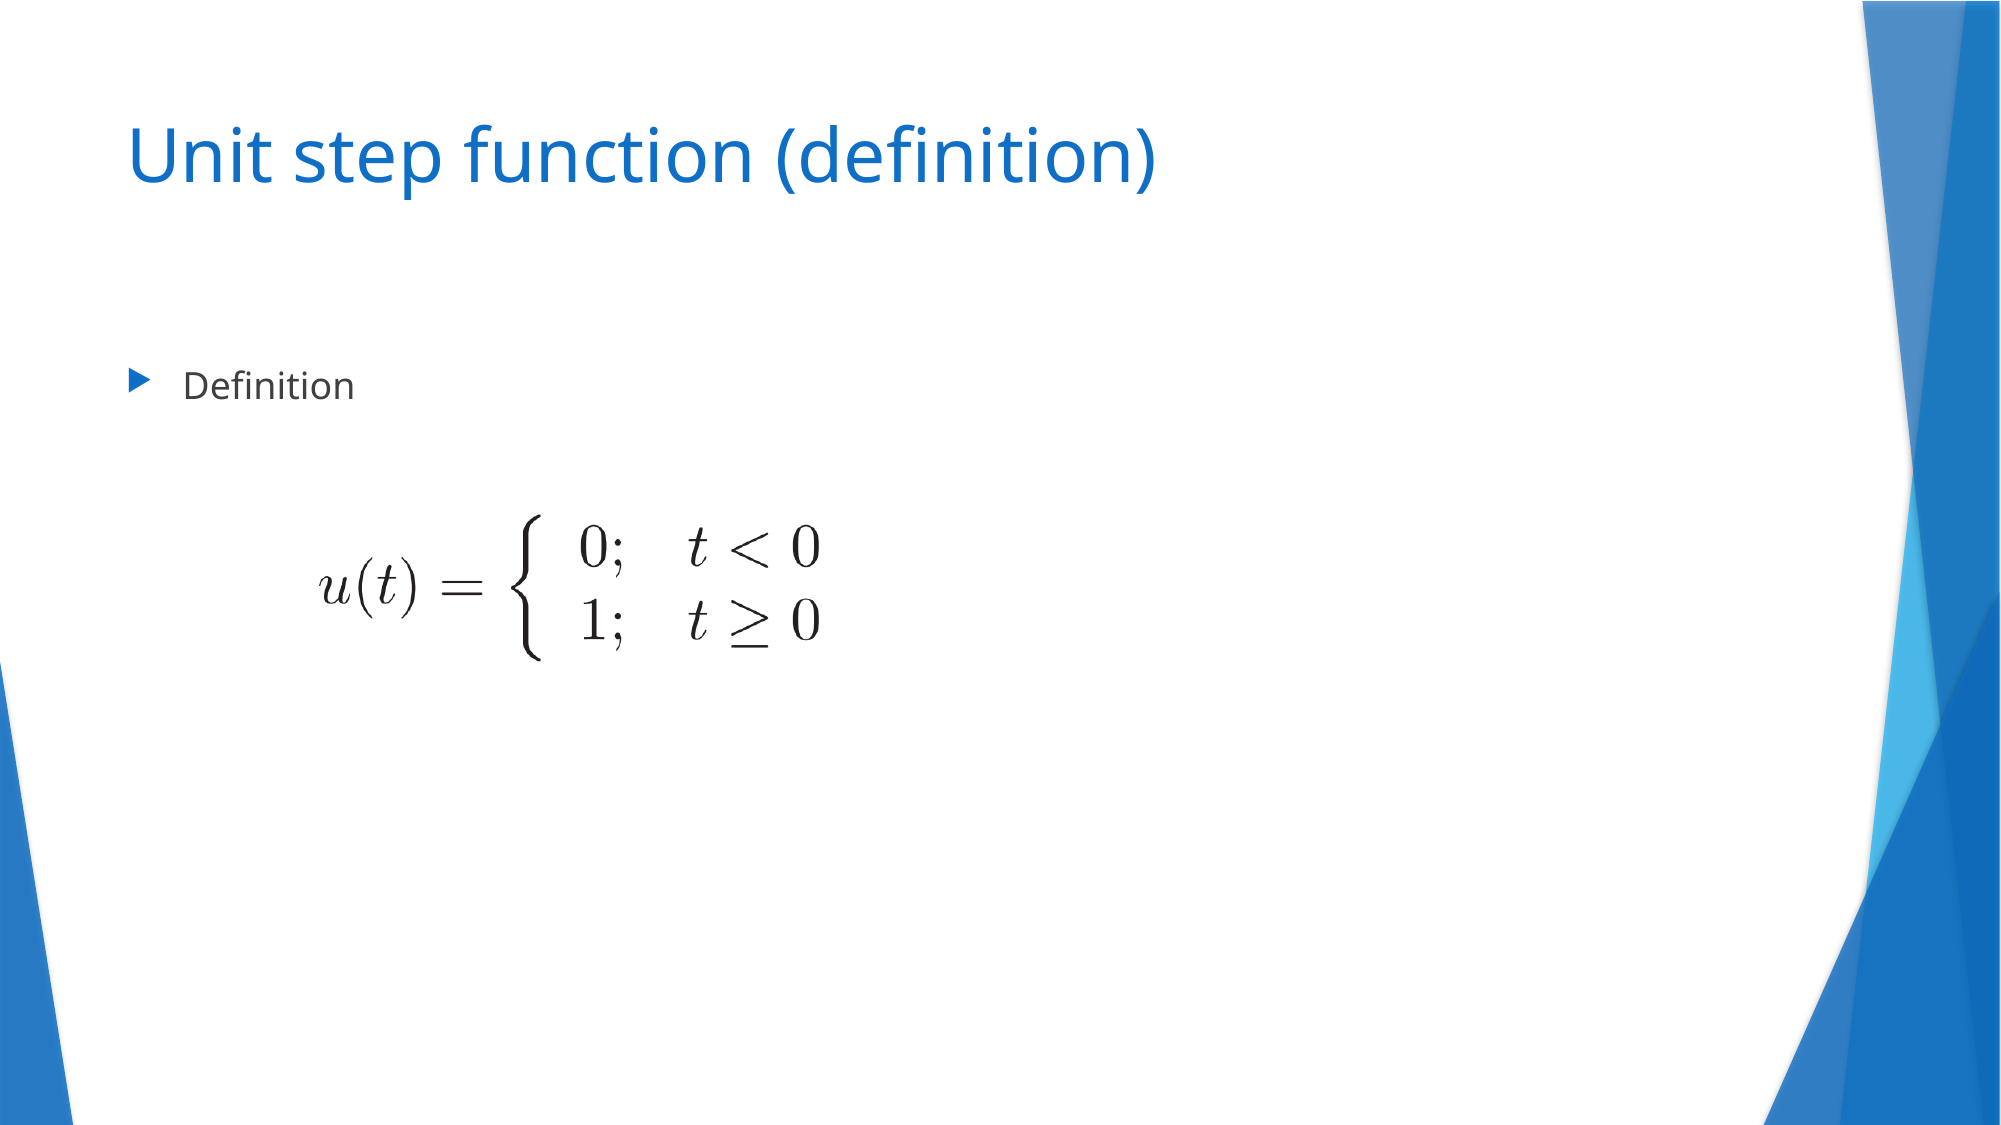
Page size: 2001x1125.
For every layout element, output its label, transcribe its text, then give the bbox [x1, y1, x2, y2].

picture [299, 490, 830, 670]
list Definition [111, 354, 1522, 992]
title Unit step function (definition) [111, 99, 1522, 317]
